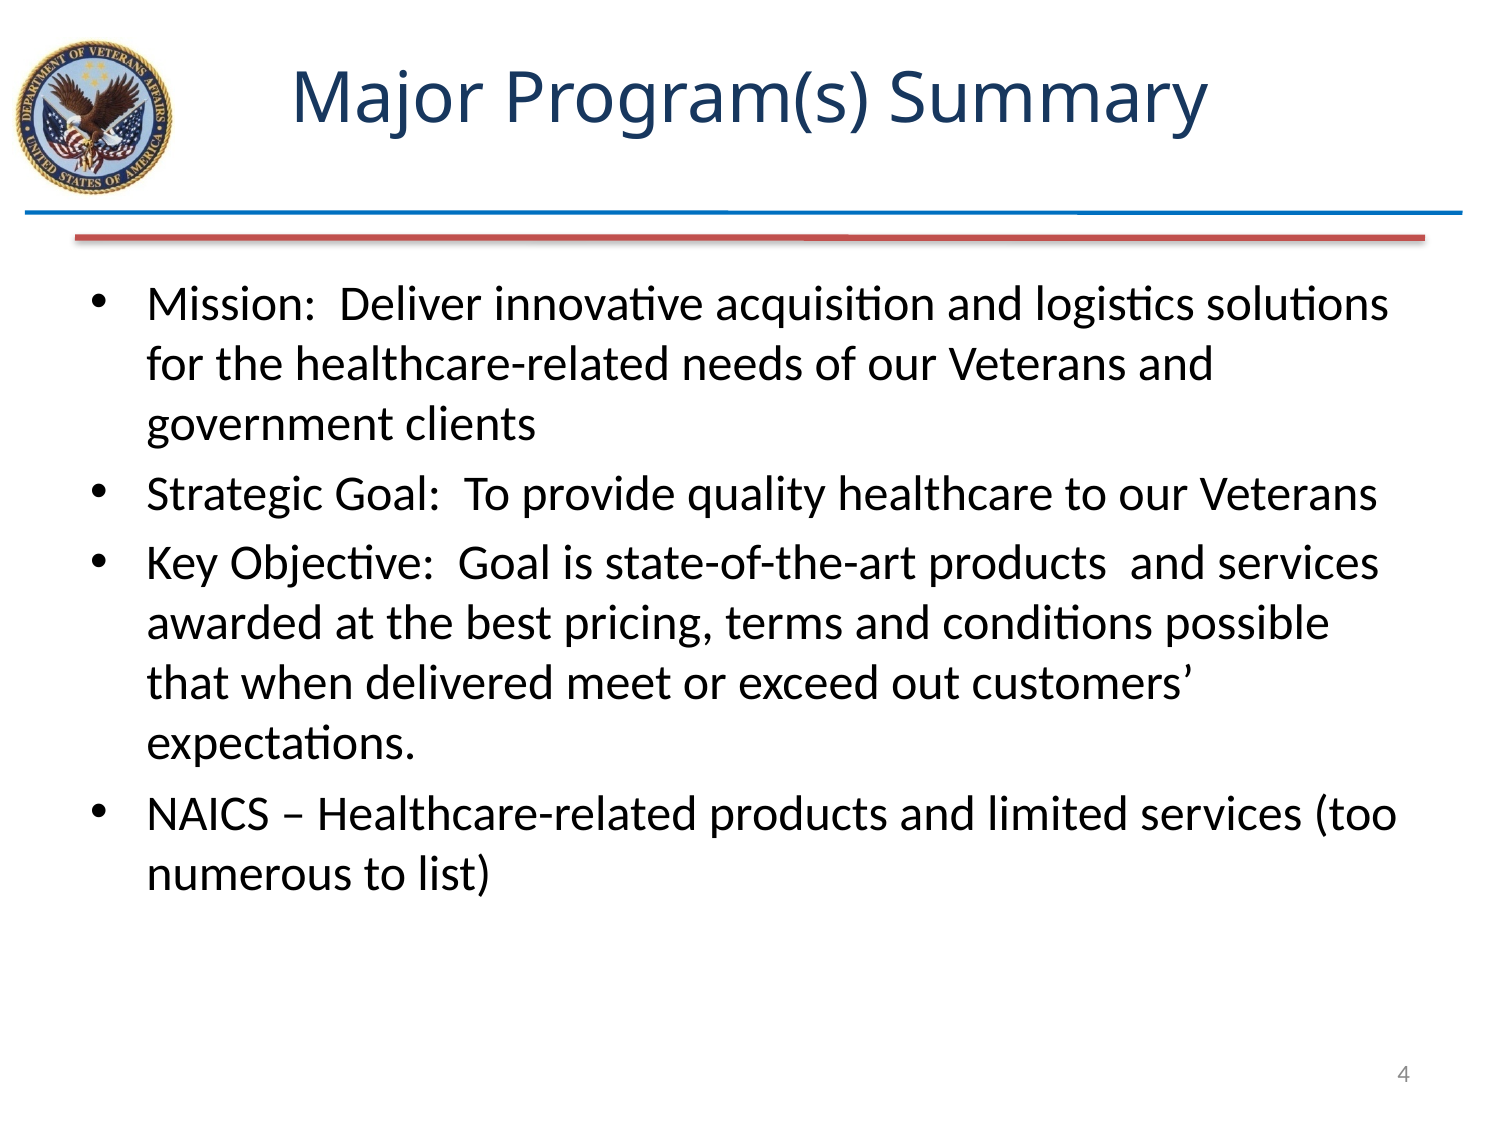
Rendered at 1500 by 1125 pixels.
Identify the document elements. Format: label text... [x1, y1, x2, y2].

picture [12, 37, 176, 201]
list Mission: Deliver innovative acquisition and logistics solutions for the healthcare-related needs of our Veterans and government clients Strategic Goal: To provide quality healthcare to our Veterans Key Objective: Goal is state-of-the-art products and services awarded at the best pricing, terms and conditions possible that when delivered meet or exceed out customers’ expectations. NAICS – Healthcare-related products and limited services (too numerous to list) [74, 262, 1426, 1006]
slide_number 4 [1074, 1042, 1425, 1103]
title Major Program(s) Summary [74, 0, 1426, 188]
